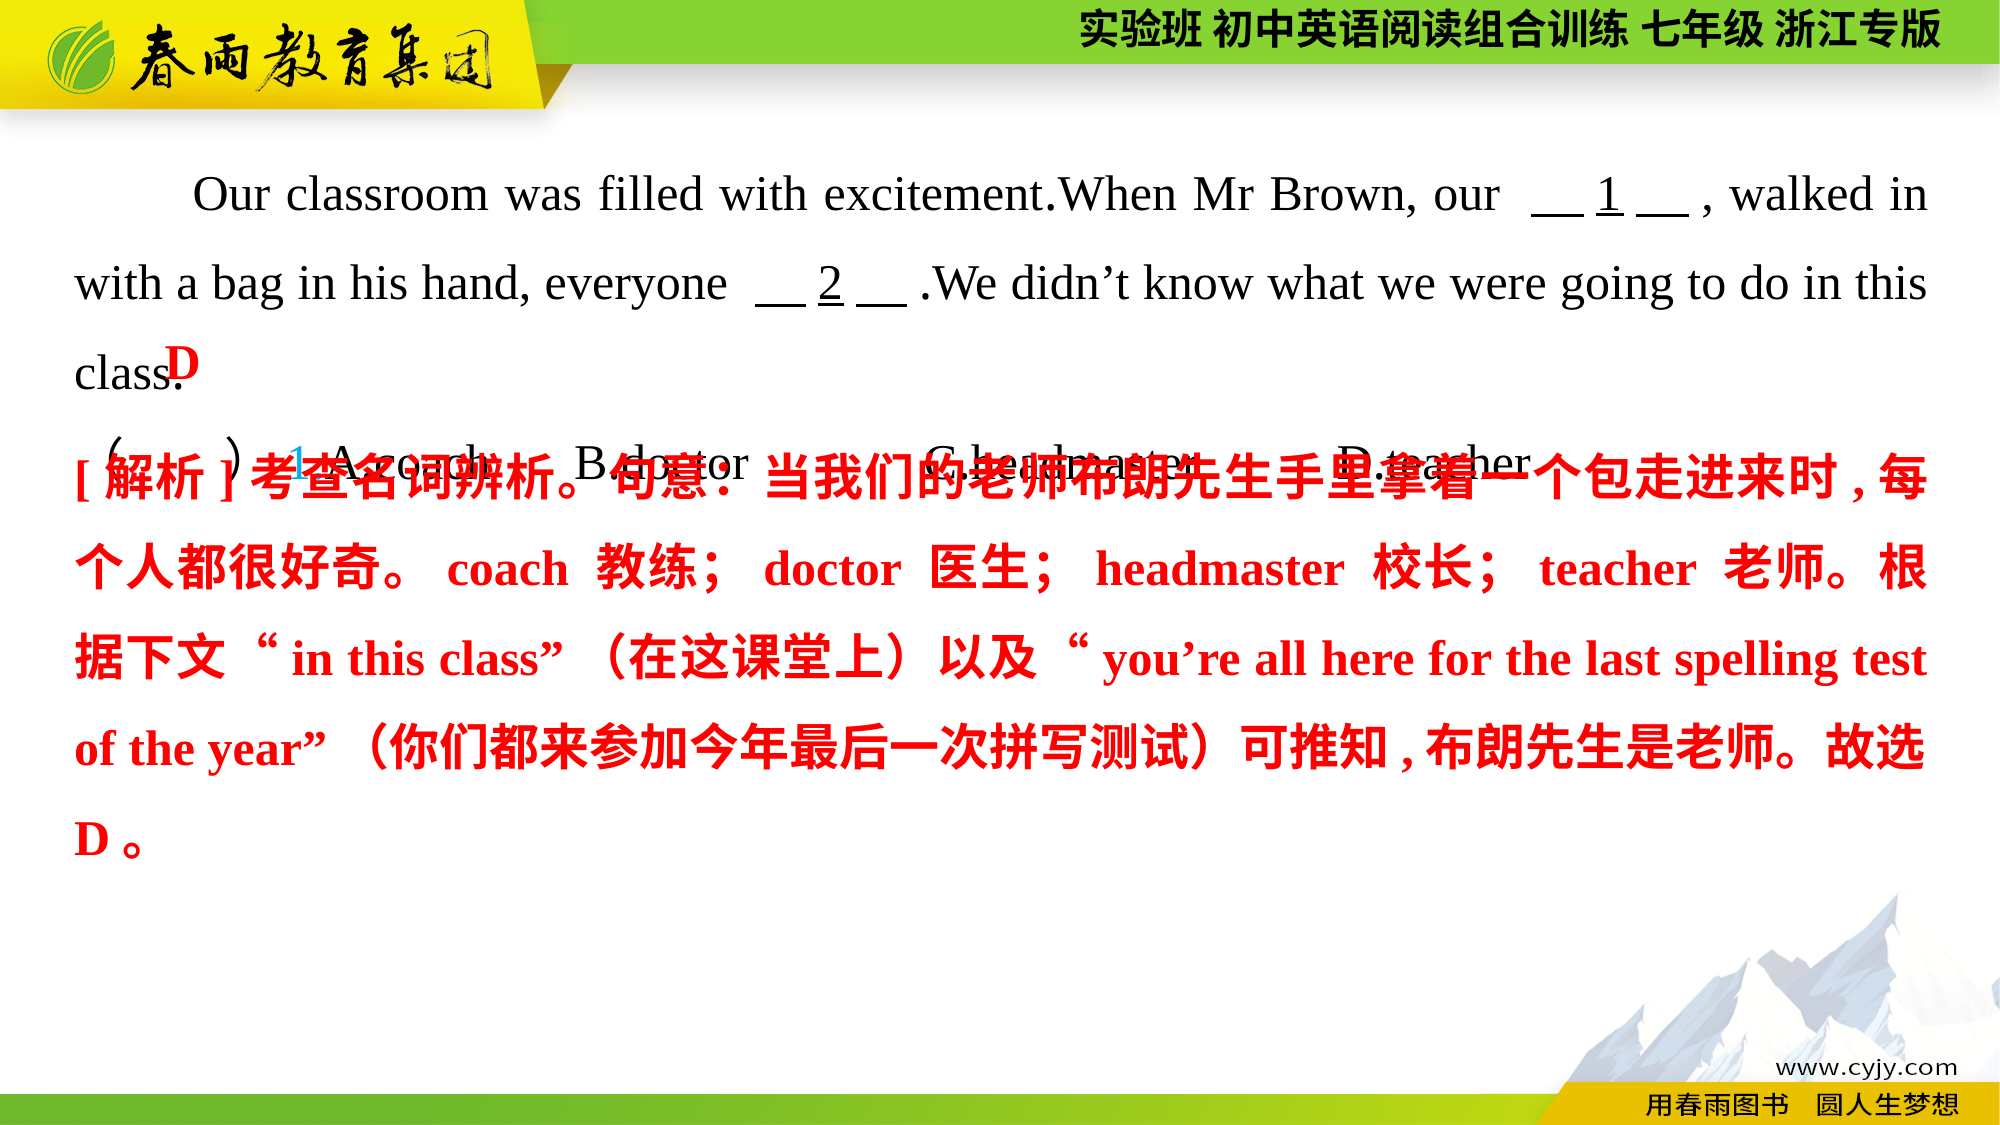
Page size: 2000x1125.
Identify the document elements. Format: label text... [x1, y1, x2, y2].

text_box [解析]考查名词辨析。句意：当我们的老师布朗先生手里拿着一个包走进来时,每个人都很好奇。coach 教练；doctor 医生；headmaster 校长；teacher 老师。根据下文“in this class”（在这课堂上）以及“you’re all here for the last spelling test of the year”（你们都来参加今年最后一次拼写测试）可推知,布朗先生是老师。故选D。 [59, 407, 1944, 873]
text_box D [149, 321, 216, 397]
picture [0, 0, 2000, 1125]
list Our classroom was filled with excitement.When Mr Brown, our 1 , walked in with a bag in his hand, everyone 2 .We didn’t know what we were going to do in this class. （ ）1.A.coach B.doctor C.headmaster D.teacher [59, 122, 1944, 407]
